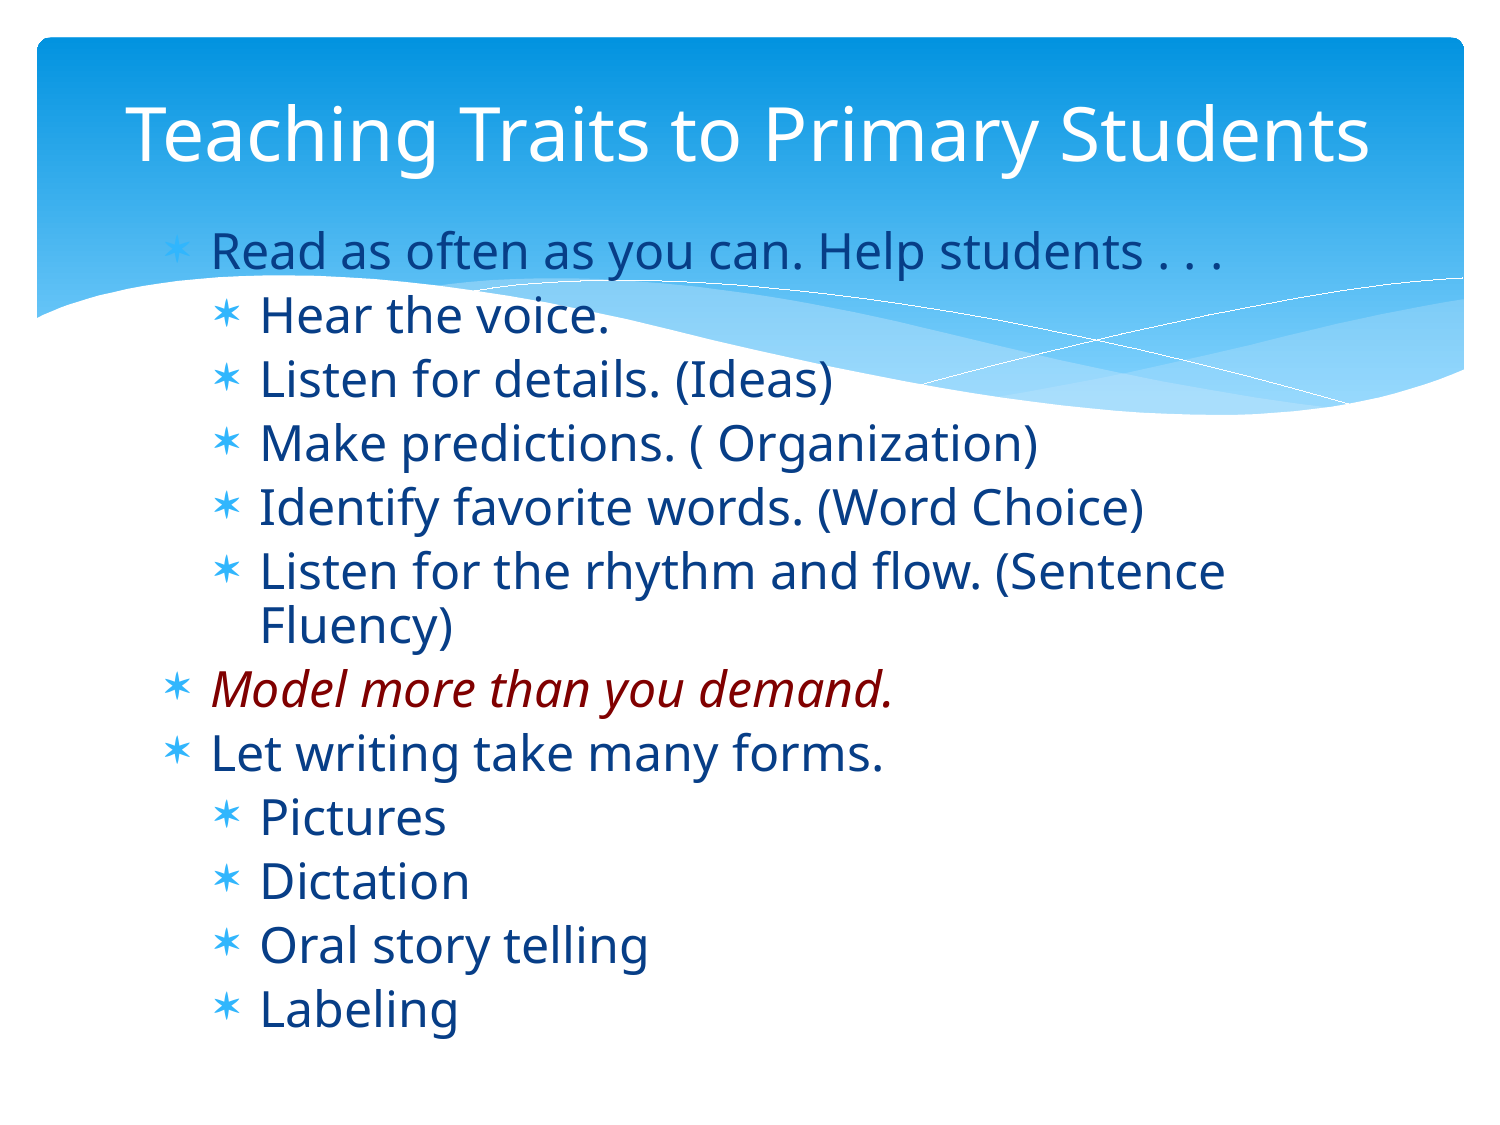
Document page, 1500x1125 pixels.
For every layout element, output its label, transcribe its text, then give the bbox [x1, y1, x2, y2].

list Read as often as you can. Help students . . . Hear the voice. Listen for details. (Ideas) Make predictions. ( Organization) Identify favorite words. (Word Choice) Listen for the rhythm and flow. (Sentence Fluency) Model more than you demand. Let writing take many forms. Pictures Dictation Oral story telling Labeling [150, 240, 1391, 1030]
title Teaching Traits to Primary Students [107, 22, 1391, 240]
